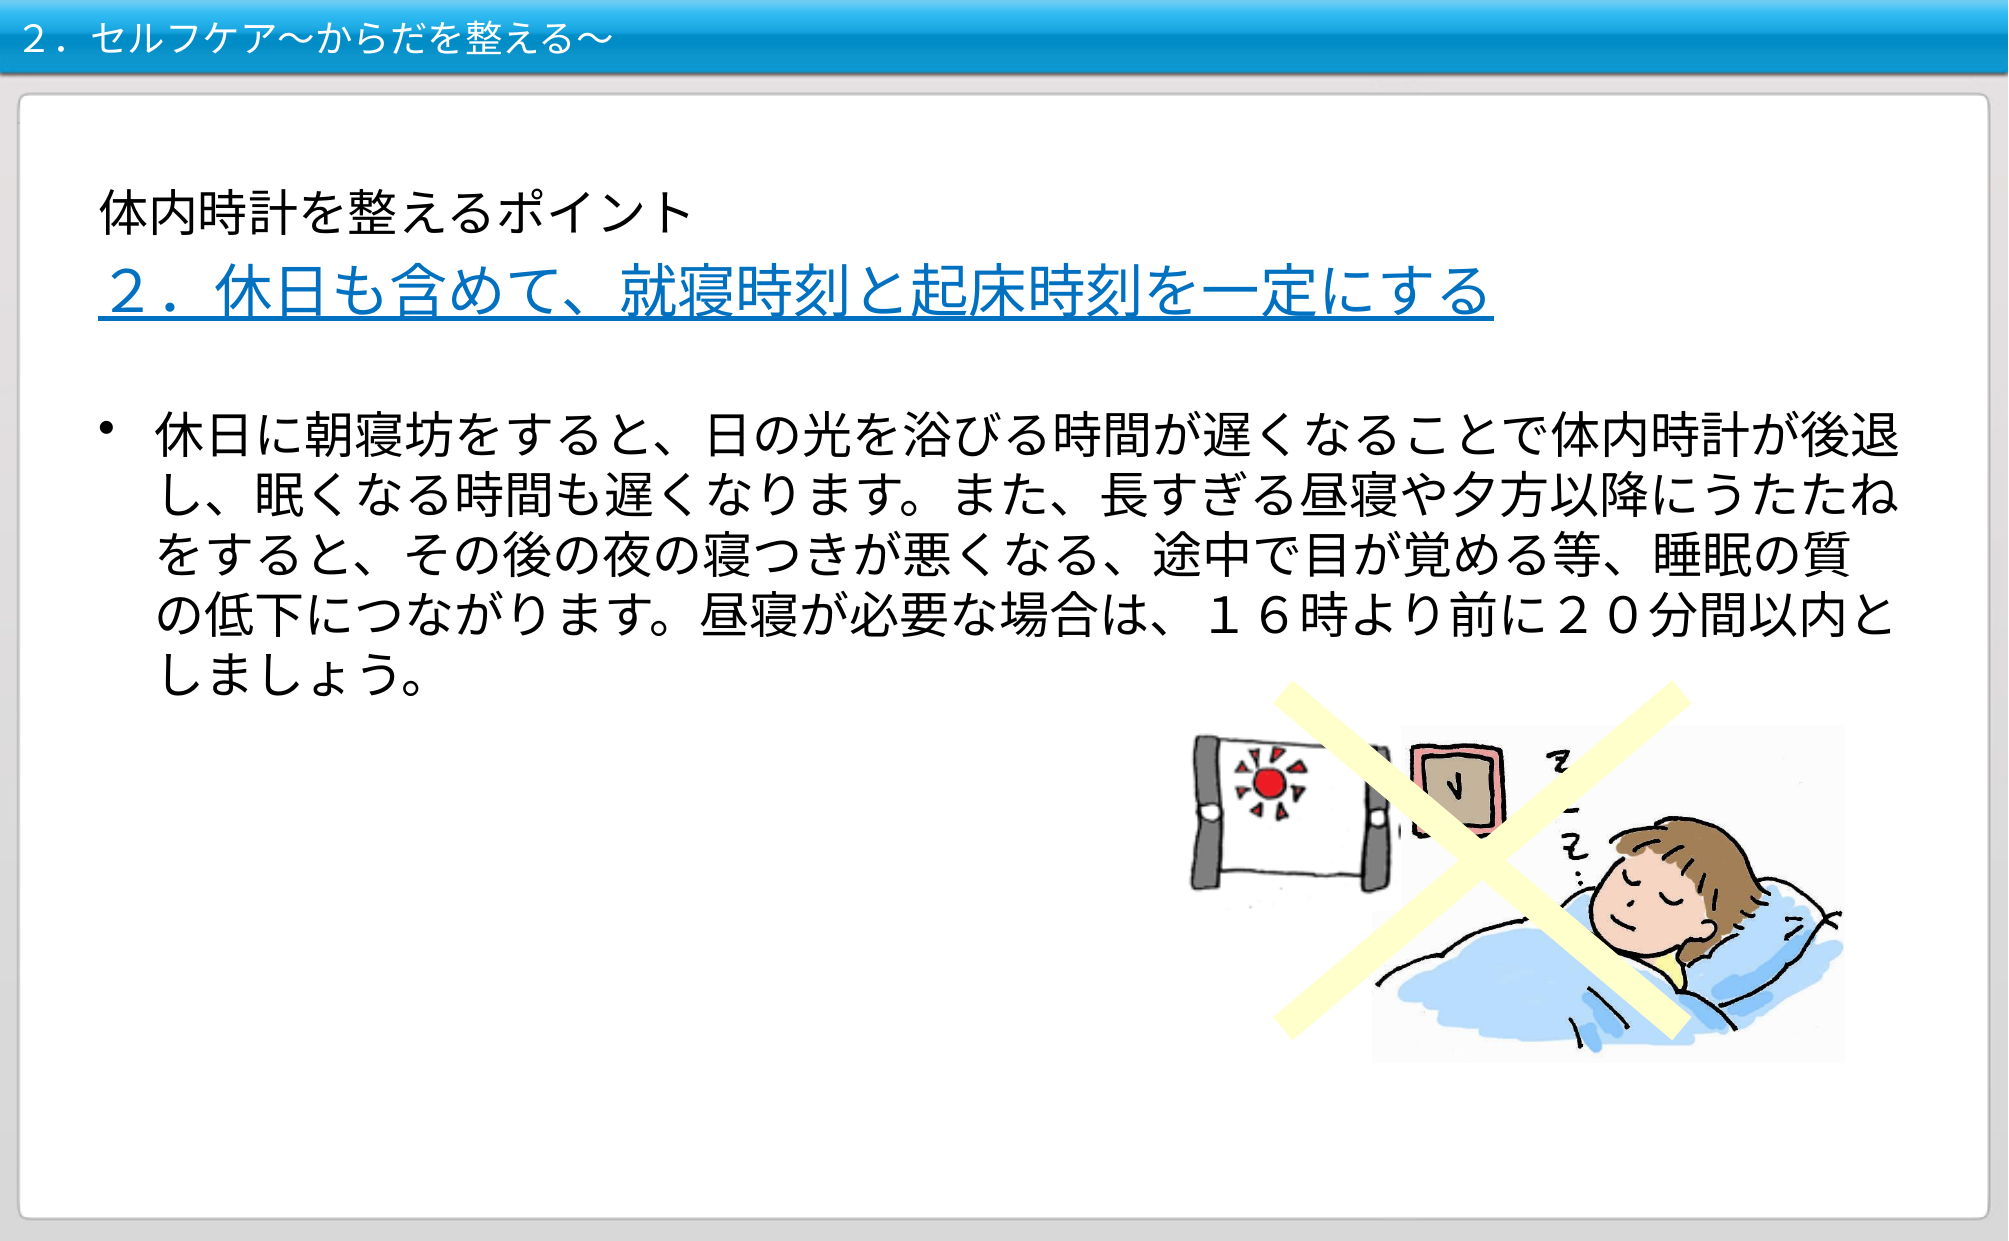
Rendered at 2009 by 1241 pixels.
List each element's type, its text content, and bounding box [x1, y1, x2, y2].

picture [0, 76, 2008, 1241]
list 体内時計を整えるポイント ２．休日も含めて、就寝時刻と起床時刻を一定にする 休日に朝寝坊をすると、日の光を浴びる時間が遅くなることで体内時計が後退し、眠くなる時間も遅くなります。また、長すぎる昼寝や夕方以降にうたたねをすると、その後の夜の寝つきが悪くなる、途中で目が覚める等、睡眠の質の低下につながります。昼寝が必要な場合は、１６時より前に２０分間以内としましょう。 [39, 122, 1961, 1187]
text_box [1098, 535, 1867, 1185]
title ２．セルフケア～からだを整える～ [0, 0, 2008, 76]
